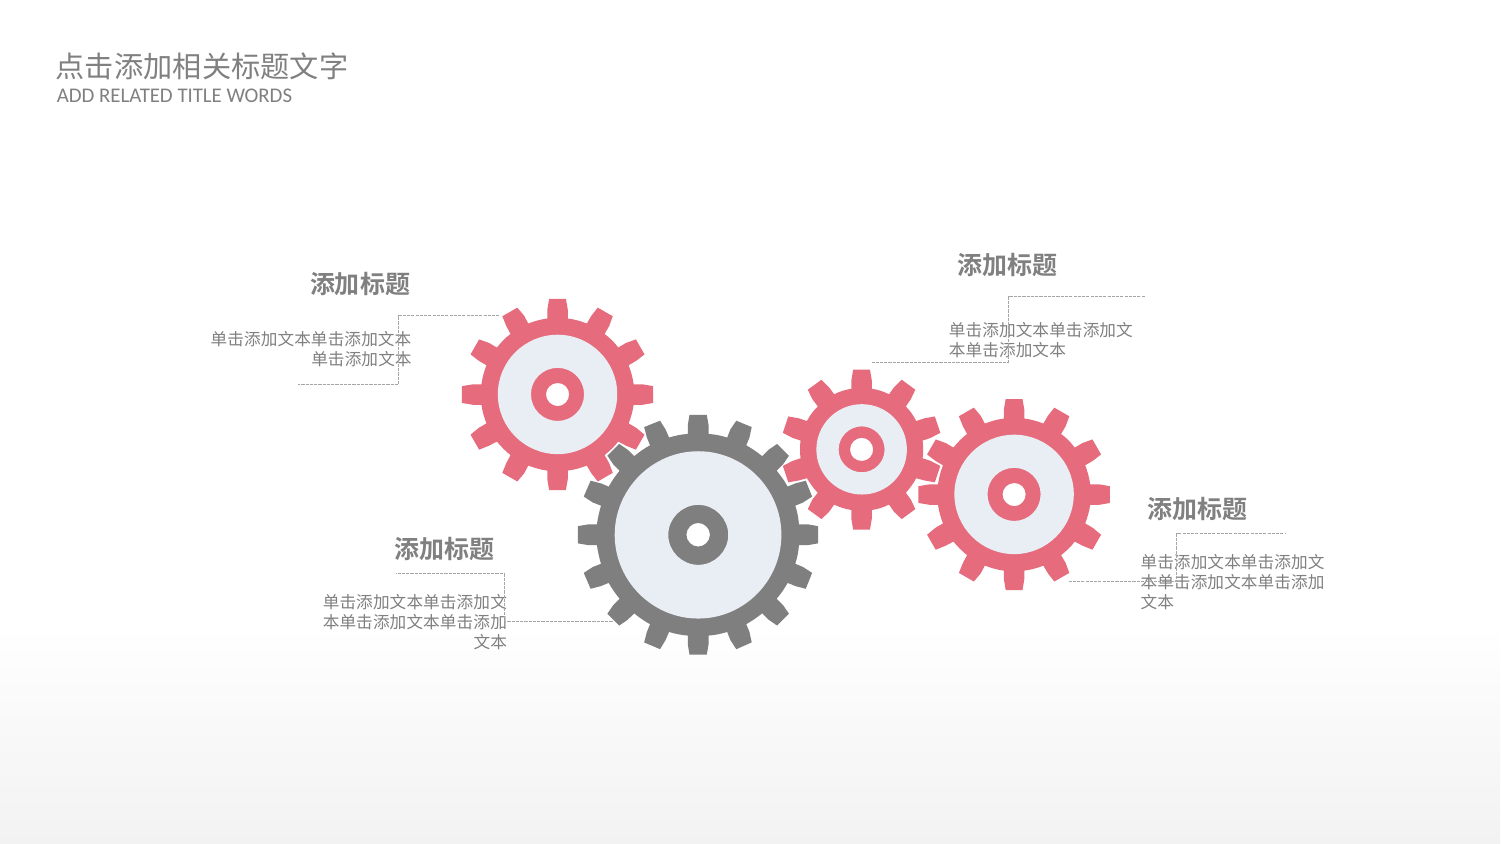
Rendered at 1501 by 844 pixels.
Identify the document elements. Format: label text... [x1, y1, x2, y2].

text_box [872, 296, 1145, 363]
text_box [577, 414, 819, 655]
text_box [298, 315, 500, 385]
text_box 单击添加文本单击添加文本单击添加文本单击添加文本 [304, 567, 516, 657]
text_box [782, 369, 941, 530]
text_box 添加标题 [931, 244, 1083, 284]
text_box 单击添加文本单击添加文本单击添加文本 [195, 304, 421, 374]
text_box 添加标题 [284, 264, 437, 303]
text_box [1068, 533, 1286, 582]
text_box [918, 399, 1110, 591]
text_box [395, 573, 613, 622]
text_box 单击添加文本单击添加文本单击添加文本单击添加文本 [1132, 537, 1345, 616]
text_box 添加标题 [386, 528, 538, 568]
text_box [461, 298, 654, 491]
text_box 添加标题 [1138, 489, 1291, 528]
